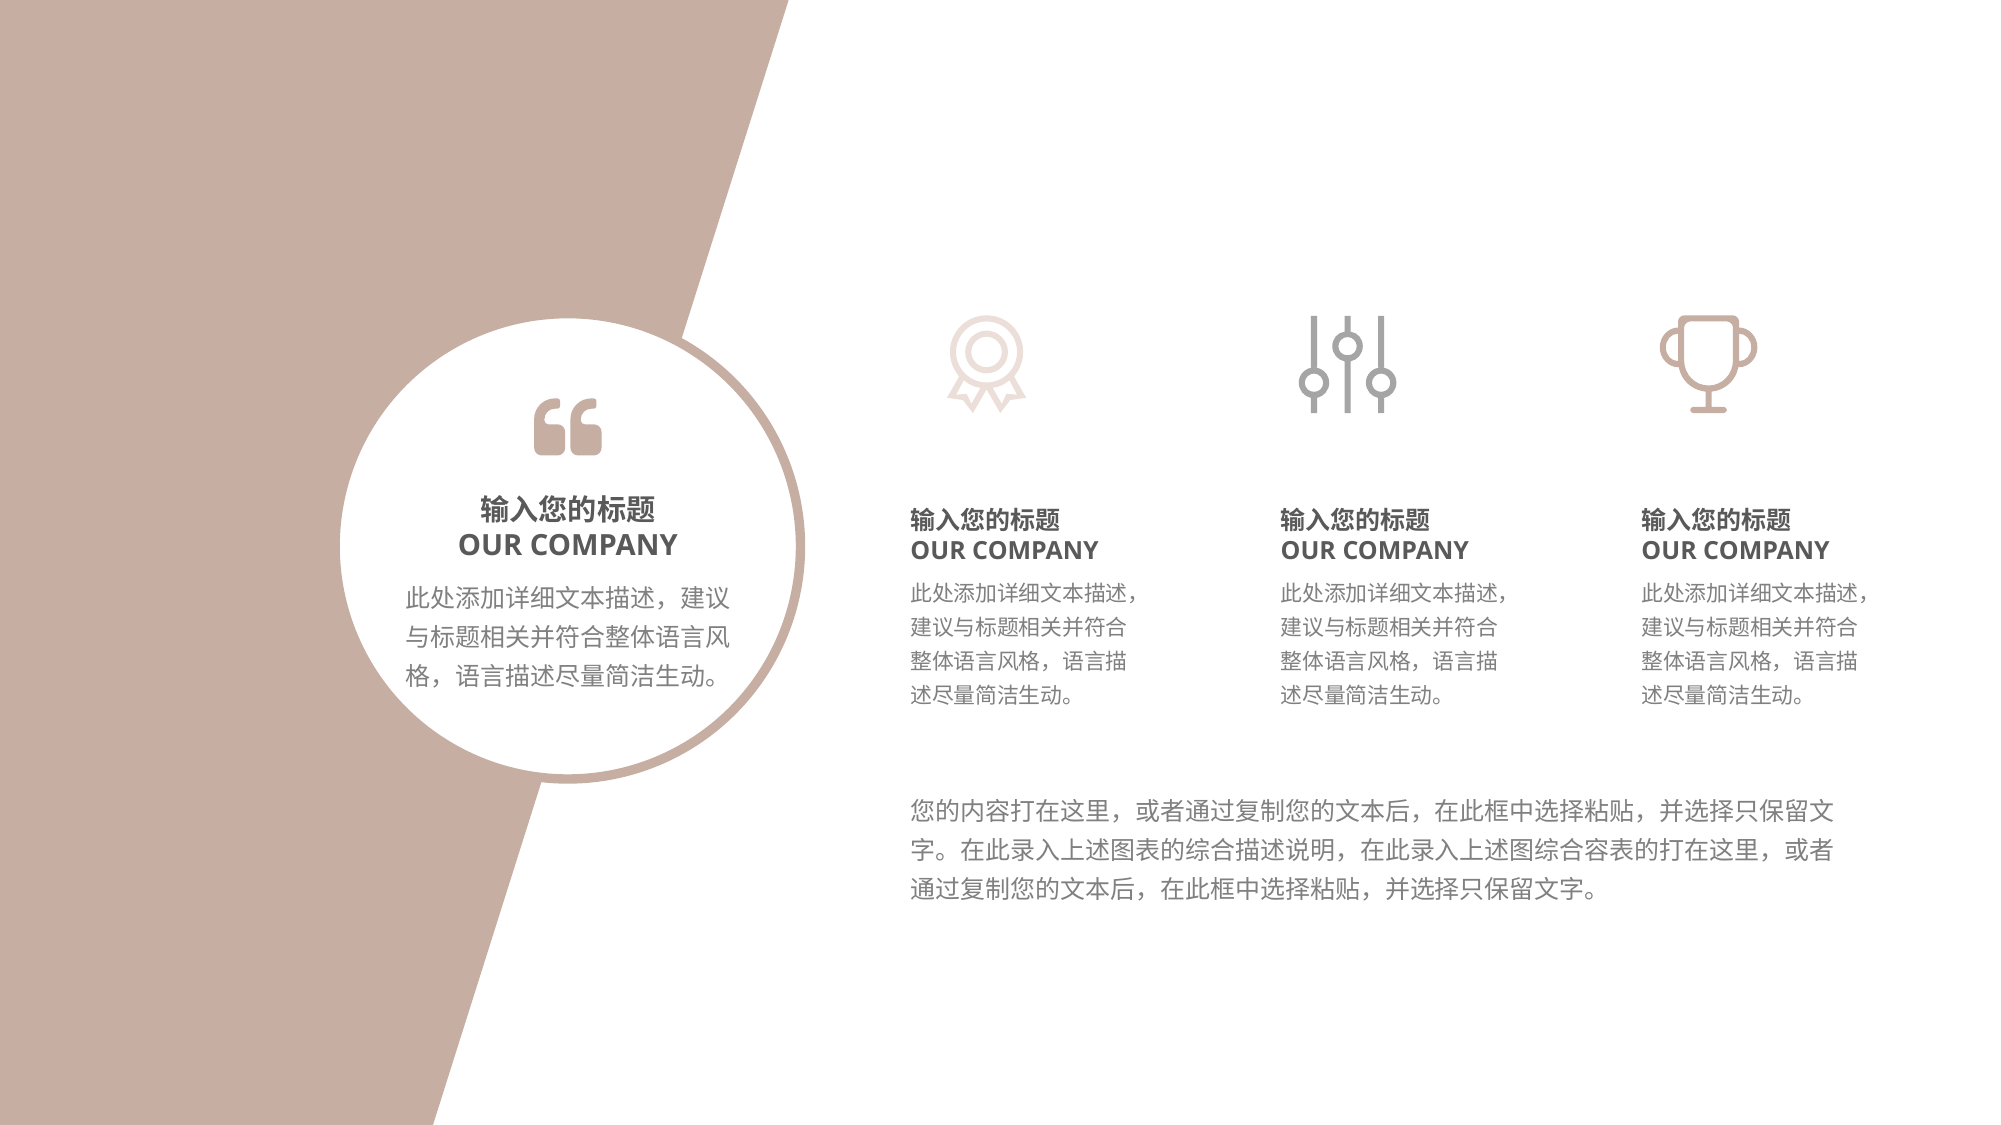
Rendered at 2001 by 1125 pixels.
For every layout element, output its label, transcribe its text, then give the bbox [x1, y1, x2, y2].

text_box [1365, 315, 1397, 414]
text_box 您的内容打在这里，或者通过复制您的文本后，在此框中选择粘贴，并选择只保留文字。在此录入上述图表的综合描述说明，在此录入上述图综合容表的打在这里，或者通过复制您的文本后，在此框中选择粘贴，并选择只保留文字。 [895, 779, 1860, 911]
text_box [895, 496, 1157, 718]
text_box [946, 315, 1027, 414]
text_box [1332, 315, 1363, 414]
text_box [1298, 315, 1330, 414]
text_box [1626, 496, 1889, 718]
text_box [1265, 496, 1528, 718]
text_box [1659, 315, 1758, 414]
text_box [0, 0, 790, 1125]
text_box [335, 313, 801, 779]
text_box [378, 483, 758, 700]
